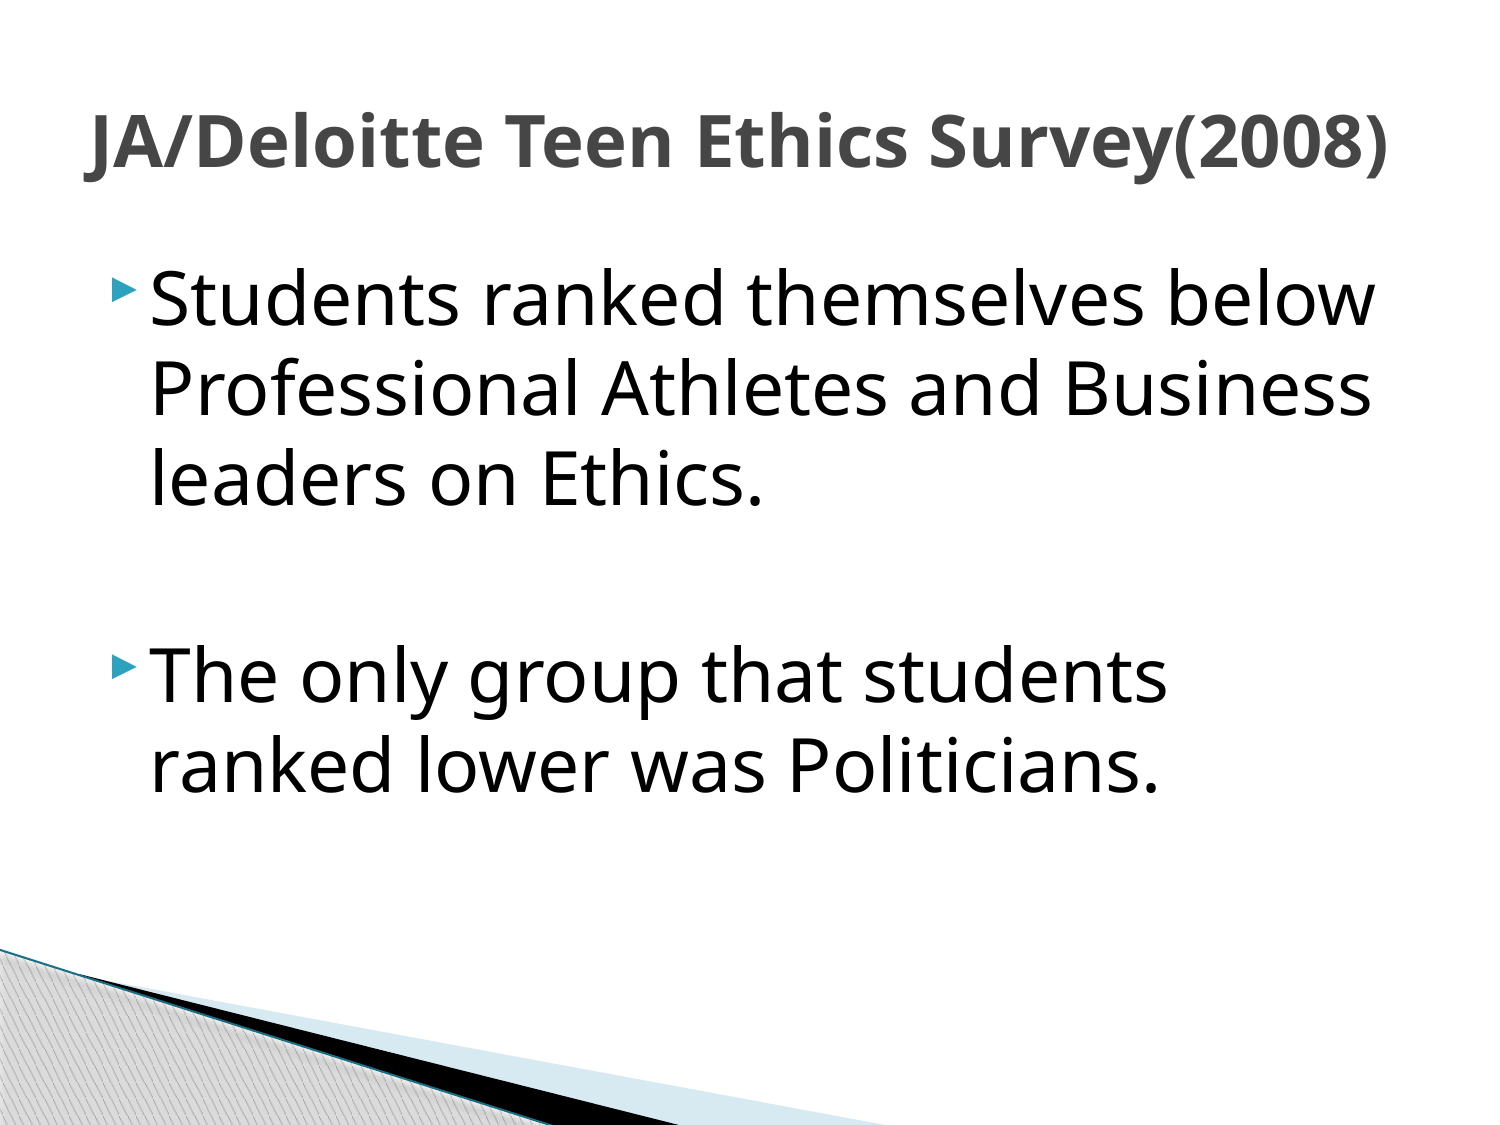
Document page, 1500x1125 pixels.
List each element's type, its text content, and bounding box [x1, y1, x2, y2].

title JA/Deloitte Teen Ethics Survey(2008) [75, 45, 1425, 233]
list Students ranked themselves below Professional Athletes and Business leaders on Ethics. The only group that students ranked lower was Politicians. [75, 243, 1425, 986]
